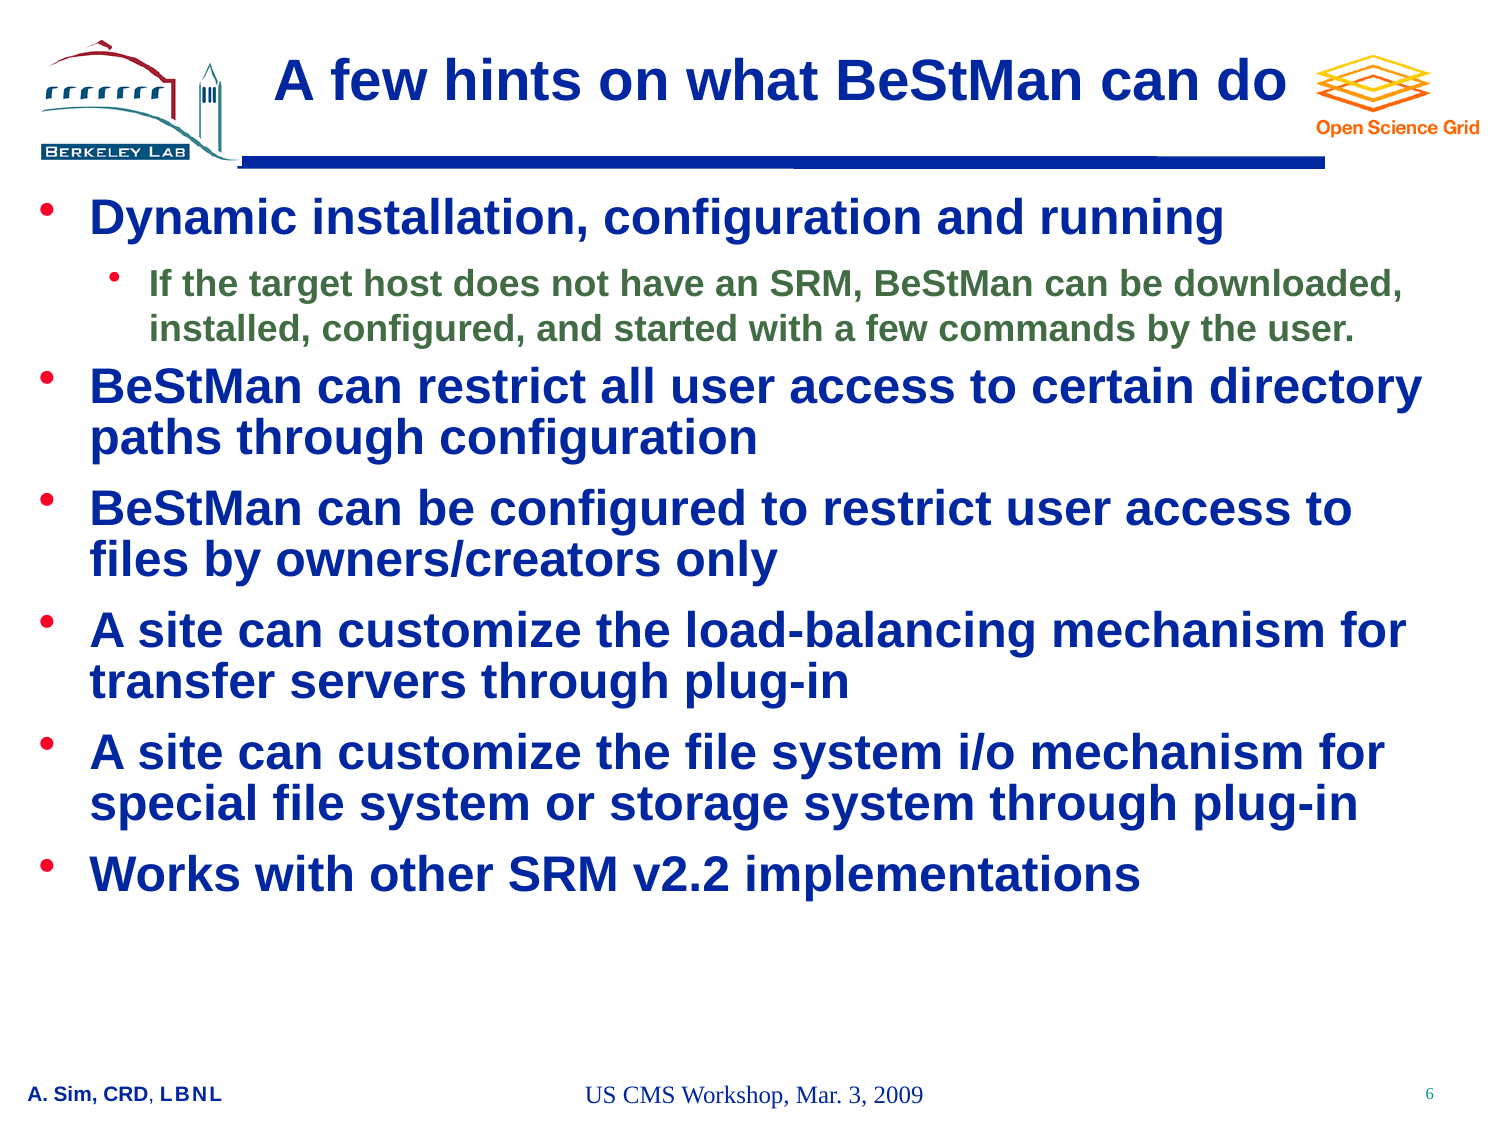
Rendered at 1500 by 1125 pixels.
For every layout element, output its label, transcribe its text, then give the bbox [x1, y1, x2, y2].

picture [1326, 38, 1496, 150]
title A few hints on what BeStMan can do [236, 0, 1326, 156]
list Dynamic installation, configuration and running If the target host does not have an SRM, BeStMan can be downloaded, installed, configured, and started with a few commands by the user. BeStMan can restrict all user access to certain directory paths through configuration BeStMan can be configured to restrict user access to files by owners/creators only A site can customize the load-balancing mechanism for transfer servers through plug-in A site can customize the file system i/o mechanism for special file system or storage system through plug-in Works with other SRM v2.2 implementations [24, 186, 1476, 1051]
